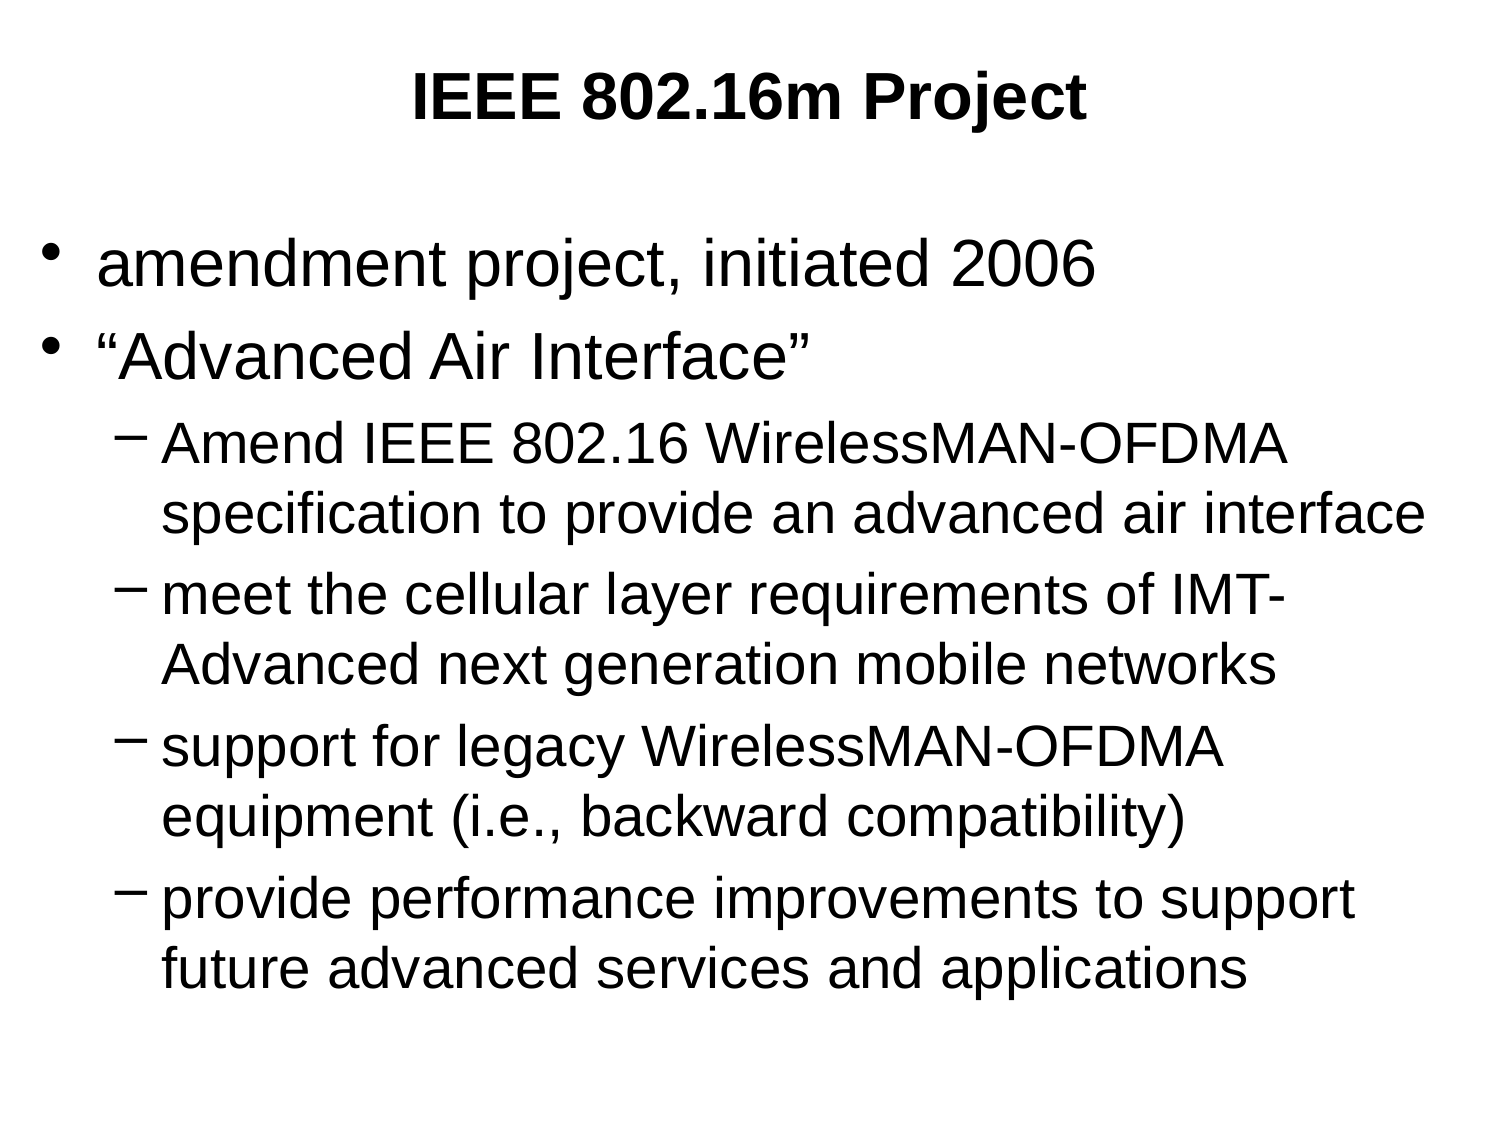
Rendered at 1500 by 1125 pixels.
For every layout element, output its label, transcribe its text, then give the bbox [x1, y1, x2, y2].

list amendment project, initiated 2006 “Advanced Air Interface” Amend IEEE 802.16 WirelessMAN-OFDMA specification to provide an advanced air interface meet the cellular layer requirements of IMT-Advanced next generation mobile networks support for legacy WirelessMAN-OFDMA equipment (i.e., backward compatibility) provide performance improvements to support future advanced services and applications [24, 212, 1500, 1075]
title IEEE 802.16m Project [75, 45, 1425, 212]
